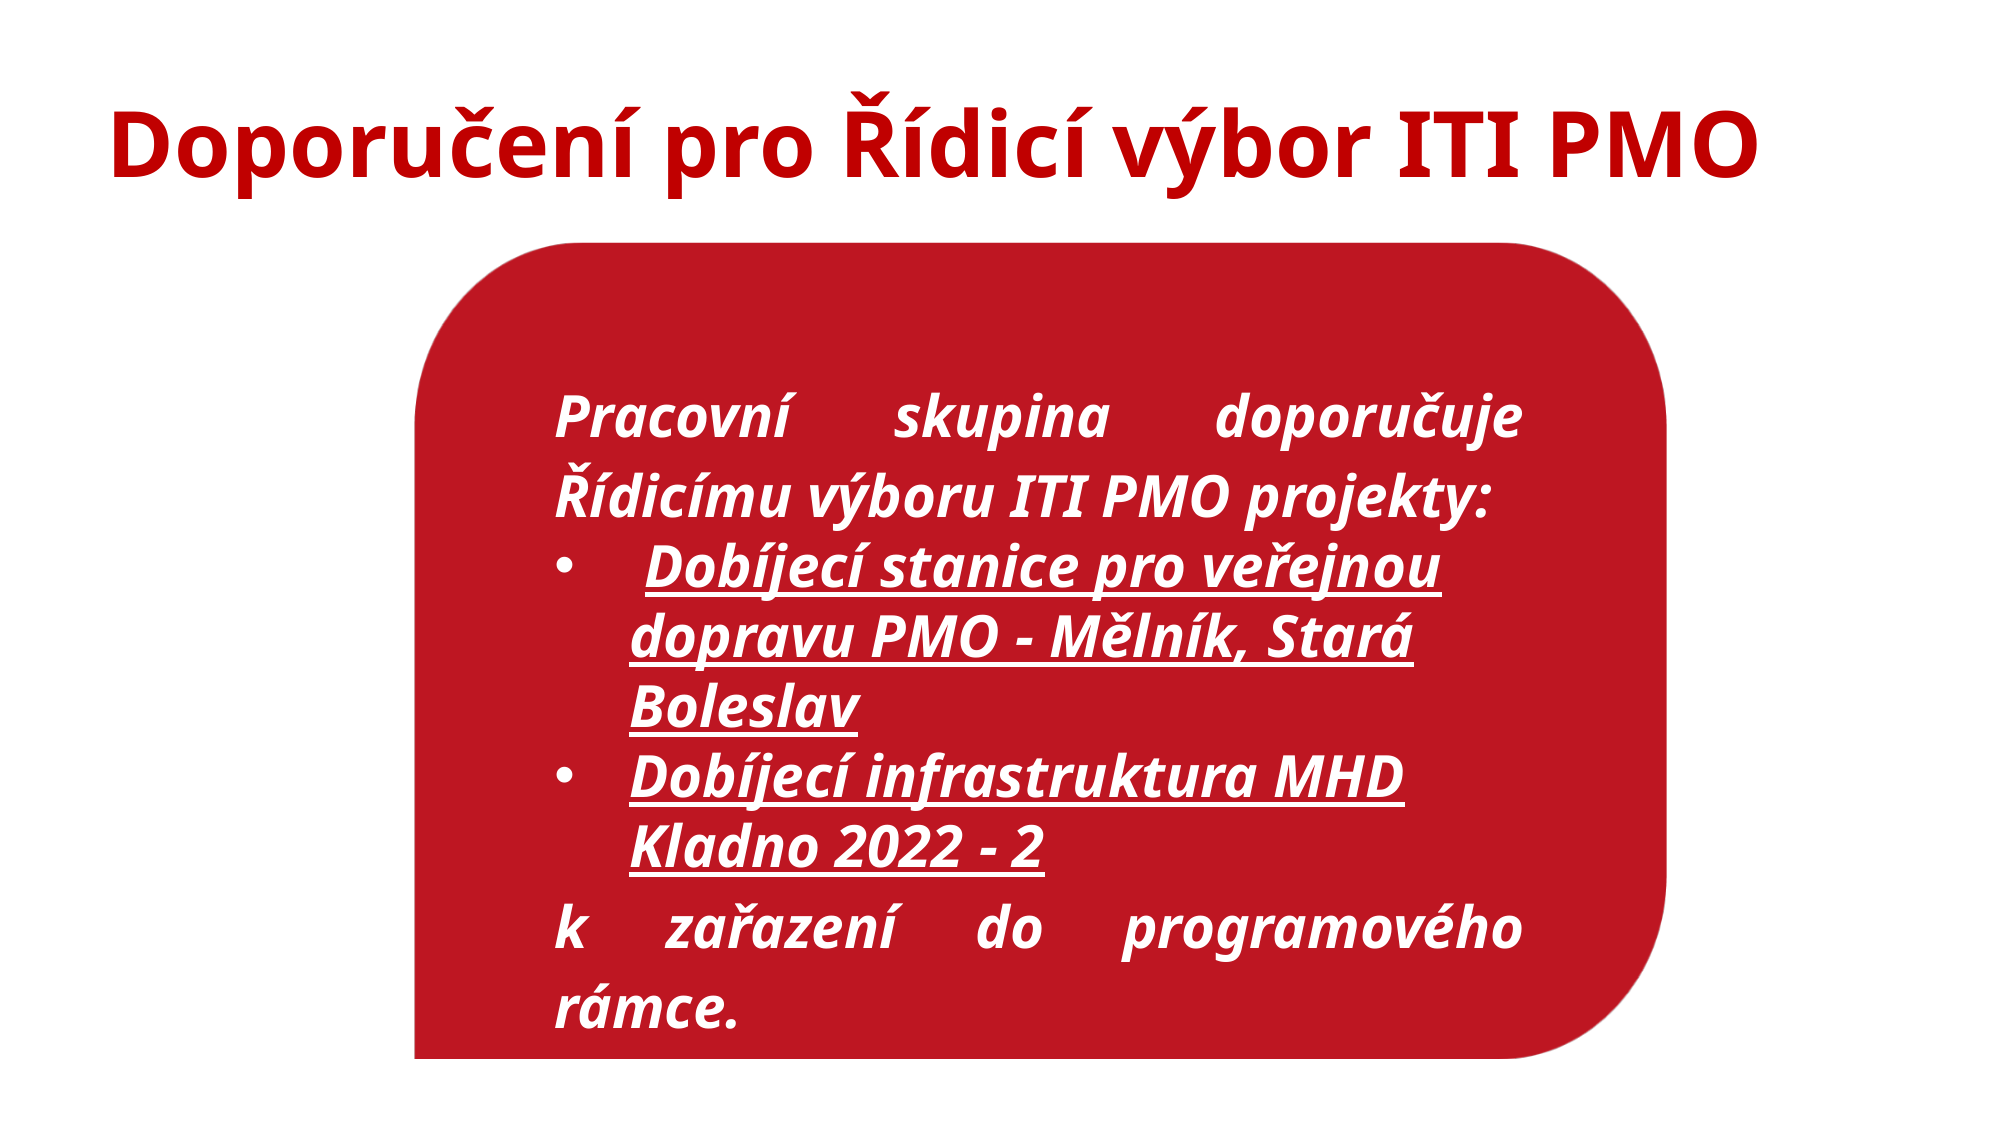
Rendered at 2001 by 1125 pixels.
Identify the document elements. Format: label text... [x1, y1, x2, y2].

title Doporučení pro Řídicí výbor ITI PMO [91, 38, 631, 257]
picture [415, 23, 1667, 1125]
text_box Pracovní skupina doporučuje Řídicímu výboru ITI PMO projekty: Dobíjecí stanice pro veřejnou dopravu PMO - Mělník, Stará Boleslav Dobíjecí infrastruktura MHD Kladno 2022 - 2 k zařazení do programového rámce. [1448, 361, 1540, 1125]
text_box Pracovní skupina doporučuje Řídicímu výboru ITI PMO projekty: Dobíjecí stanice pro veřejnou dopravu PMO - Mělník, Stará Boleslav Dobíjecí infrastruktura MHD Kladno 2022 - 2 k zařazení do programového rámce. [539, 361, 631, 1125]
title Doporučení pro Řídicí výbor ITI PMO [1448, 38, 1817, 257]
